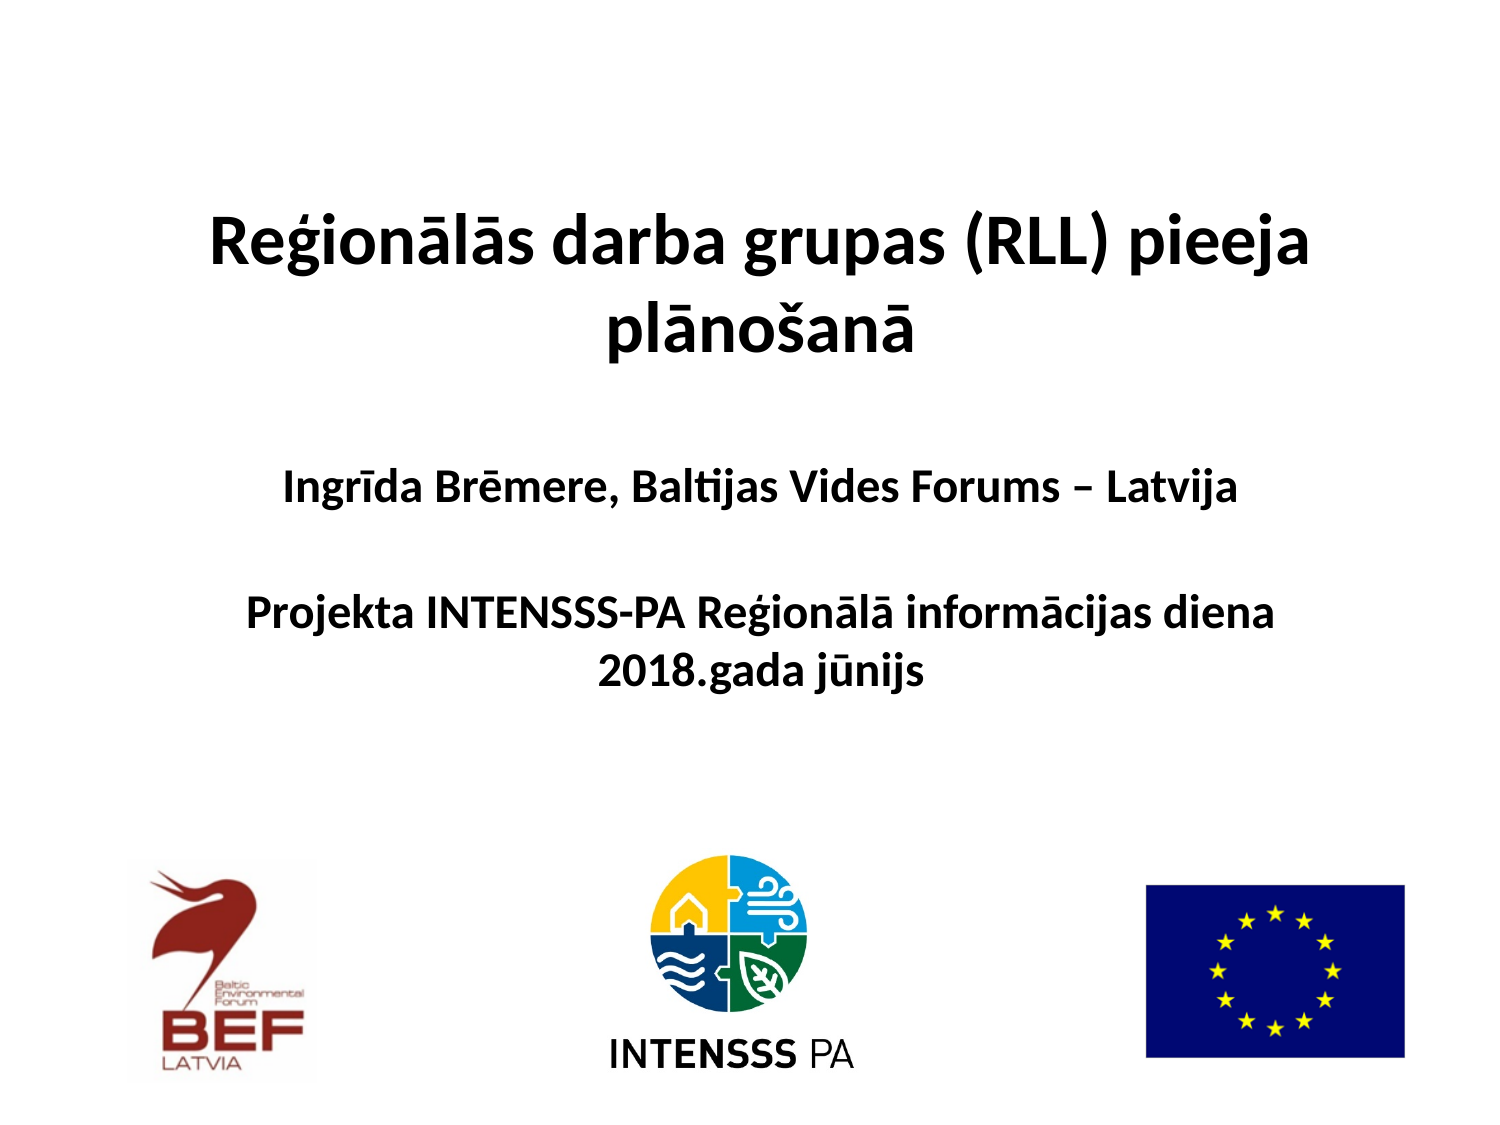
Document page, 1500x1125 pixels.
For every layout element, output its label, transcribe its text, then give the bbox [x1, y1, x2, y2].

picture [601, 848, 861, 1095]
picture [1144, 883, 1406, 1060]
title Reģionālās darba grupas (RLL) pieeja plānošanā Ingrīda Brēmere, Baltijas Vides Forums – Latvija Projekta INTENSSS-PA Reģionālā informācijas diena 2018.gada jūnijs [123, 184, 1399, 705]
picture [127, 859, 317, 1084]
